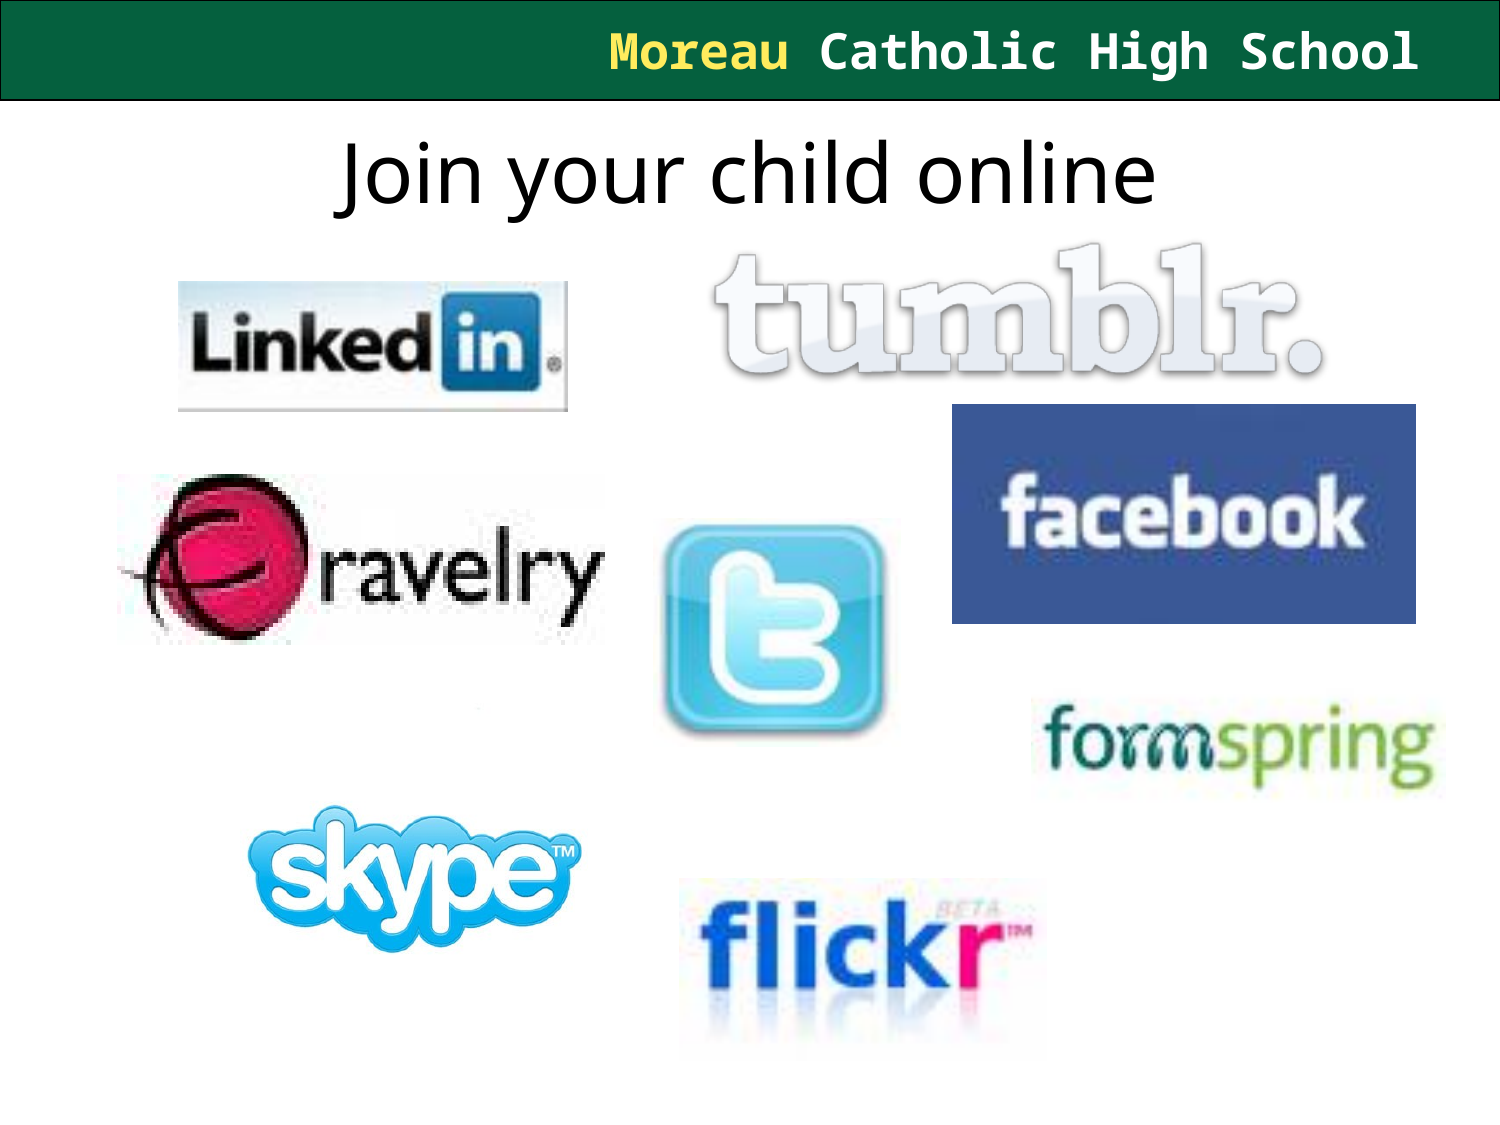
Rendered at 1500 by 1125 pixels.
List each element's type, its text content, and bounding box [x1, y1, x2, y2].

picture [951, 404, 1416, 625]
picture [178, 280, 568, 413]
picture [239, 702, 588, 1051]
picture [1030, 650, 1446, 849]
picture [653, 518, 901, 748]
picture [679, 878, 1048, 1061]
picture [705, 237, 1331, 386]
text_box Join your child online [149, 112, 1350, 228]
picture [116, 474, 605, 645]
